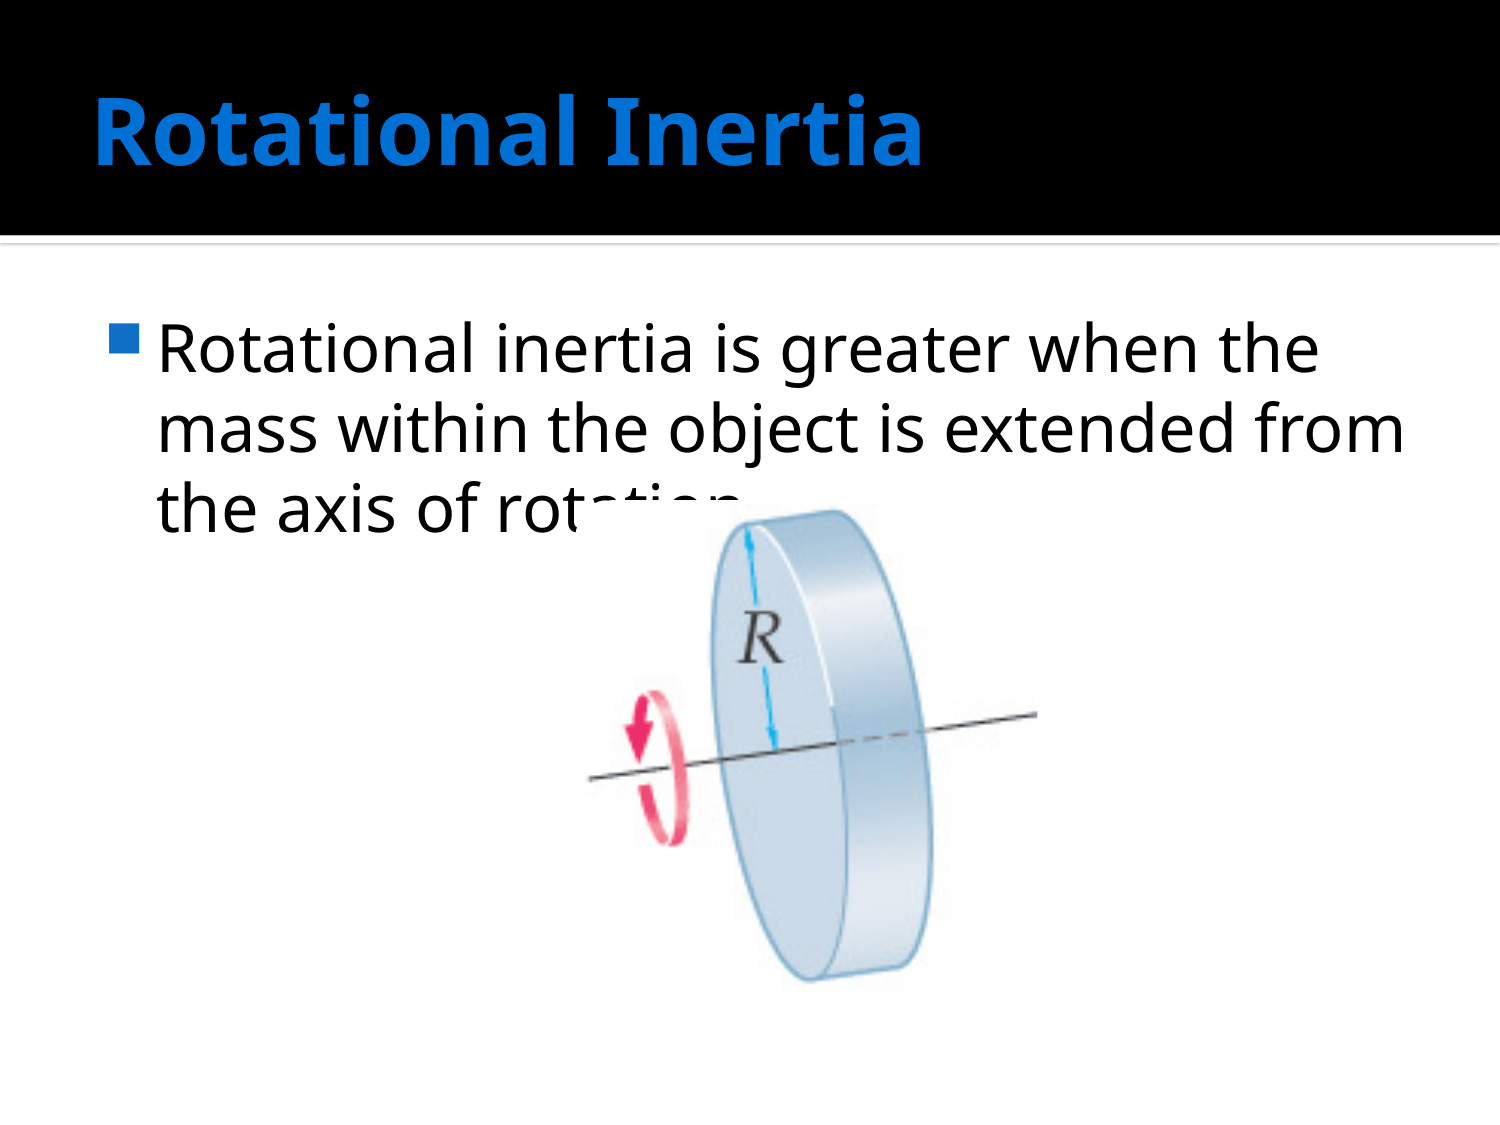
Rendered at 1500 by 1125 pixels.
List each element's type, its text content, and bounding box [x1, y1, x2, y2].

picture [574, 499, 1038, 1001]
title Rotational Inertia [75, 25, 1425, 231]
list Rotational inertia is greater when the mass within the object is extended from the axis of rotation [75, 291, 1425, 1050]
